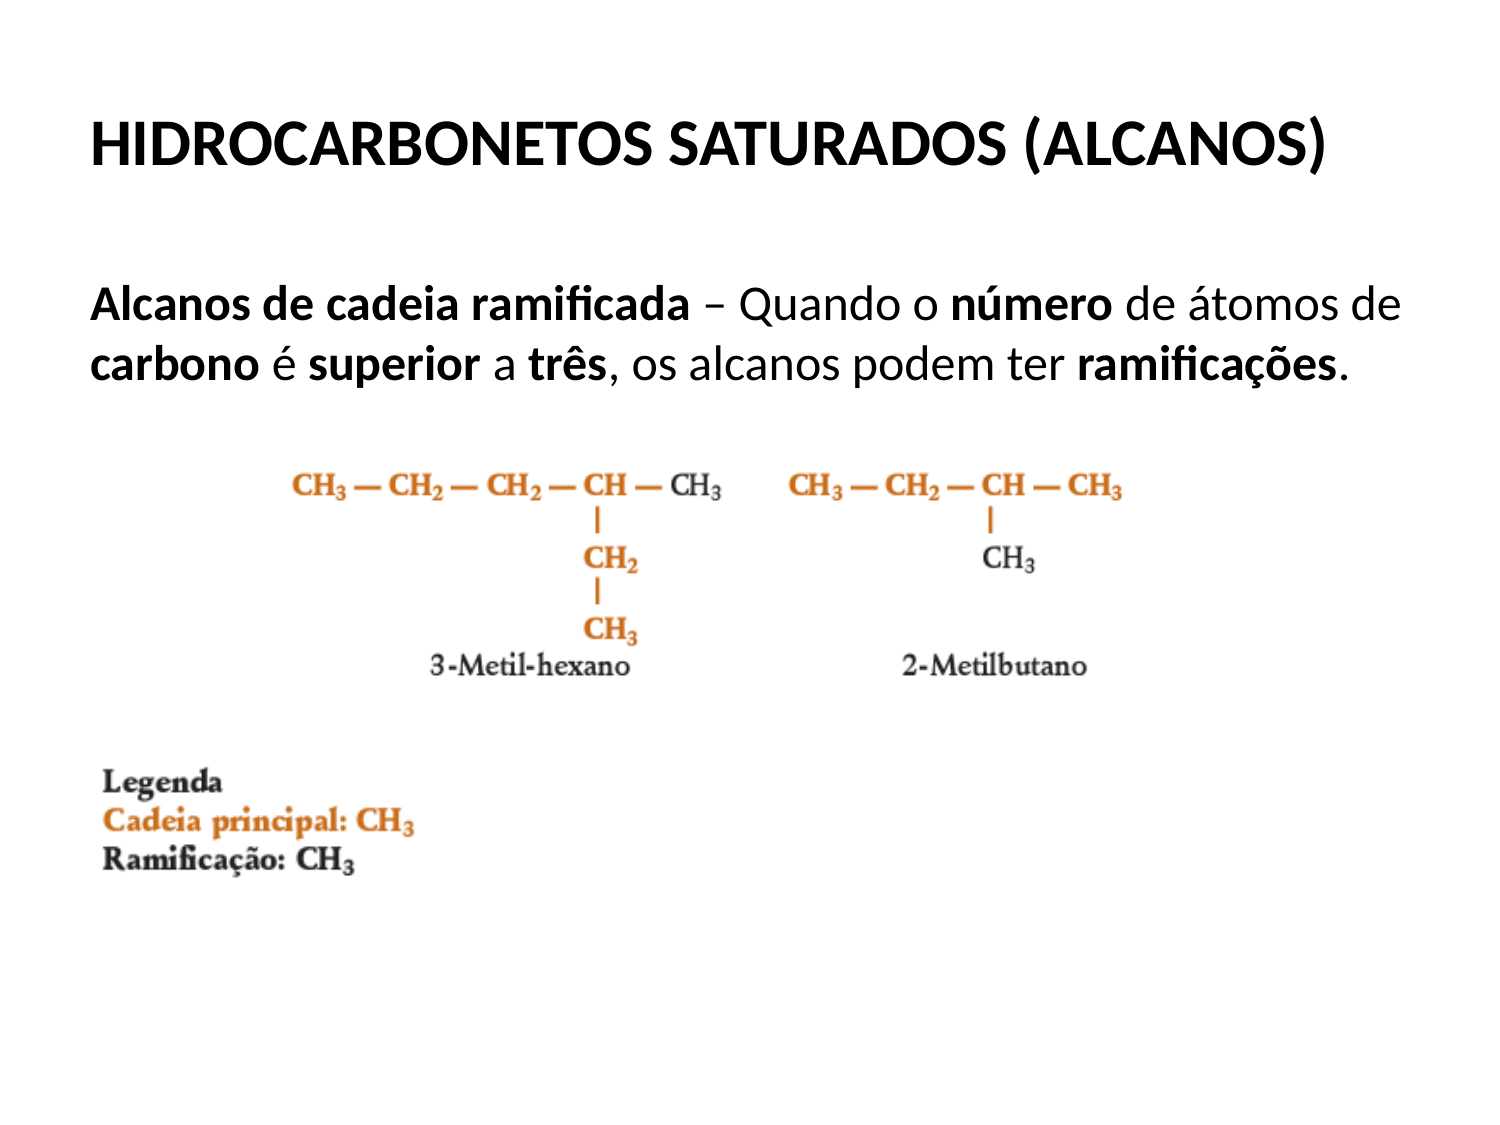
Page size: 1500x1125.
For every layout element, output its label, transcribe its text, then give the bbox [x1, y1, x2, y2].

list Alcanos de cadeia ramificada – Quando o número de átomos de carbono é superior a três, os alcanos podem ter ramificações. [75, 262, 1425, 1005]
title HIDROCARBONETOS SATURADOS (ALCANOS) [75, 45, 1425, 233]
picture [88, 756, 428, 906]
picture [289, 454, 1133, 693]
